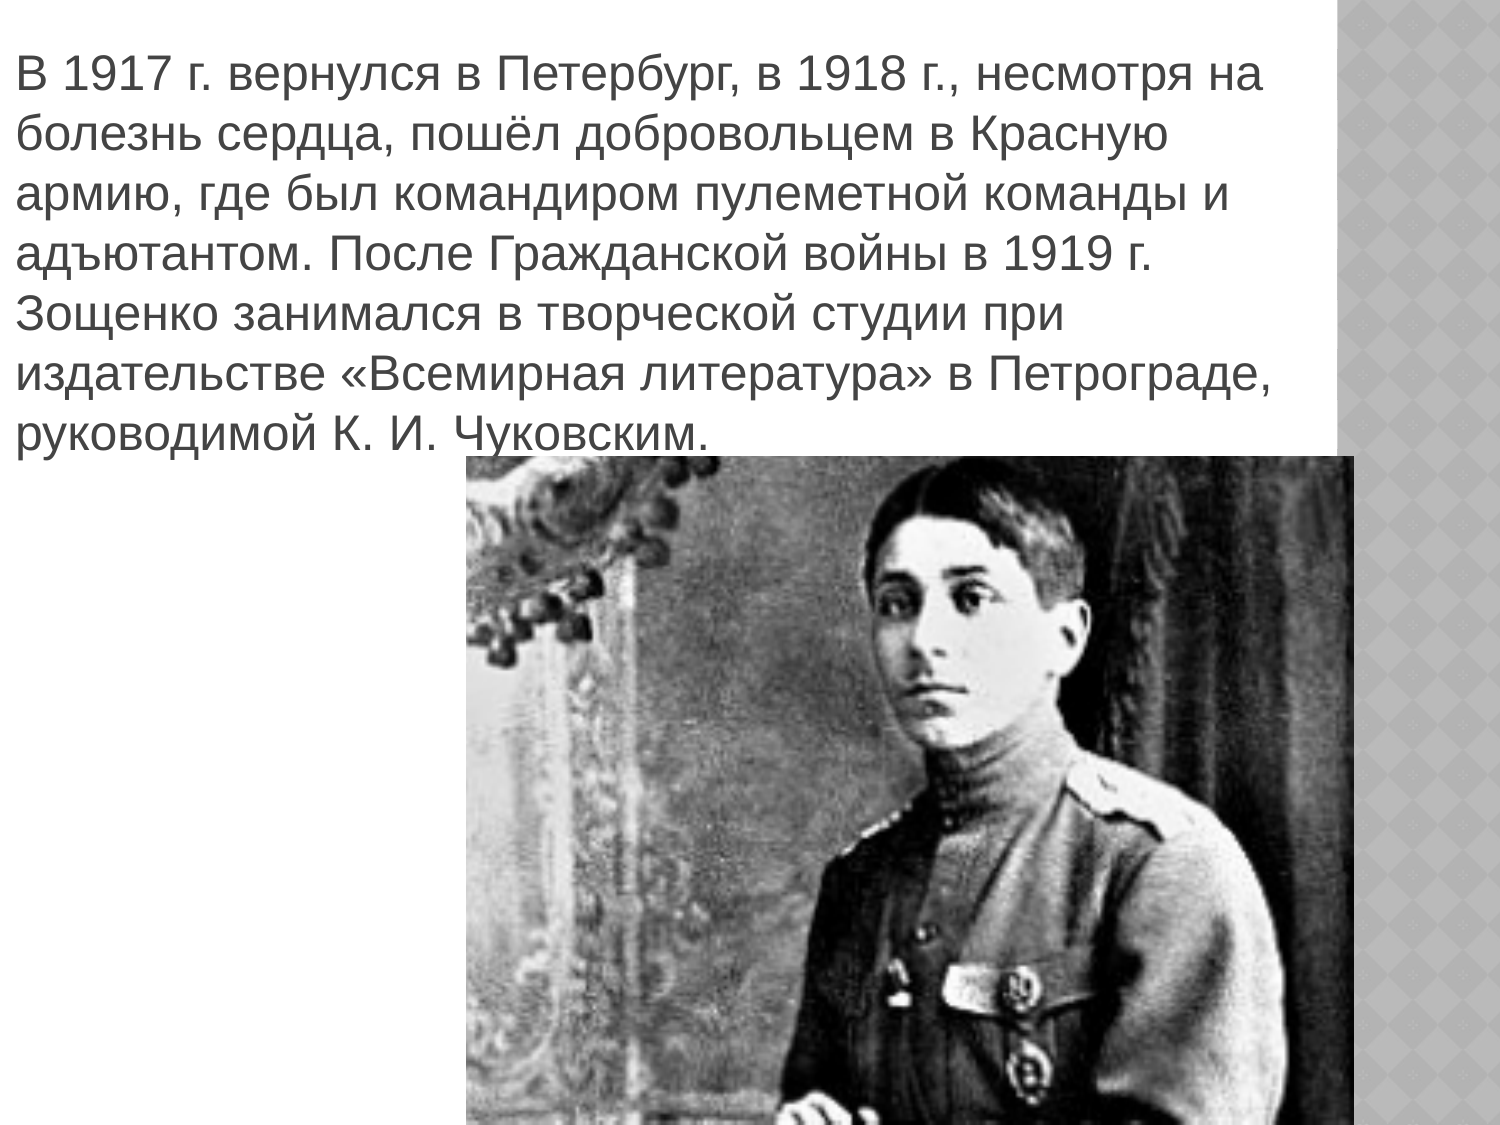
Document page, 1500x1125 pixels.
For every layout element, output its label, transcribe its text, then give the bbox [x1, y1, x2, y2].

text_box В 1917 г. вернулся в Петербург, в 1918 г., несмотря на болезнь сердца, пошёл добровольцем в Красную армию, где был командиром пулеметной команды и адъютантом. После Гражданской войны в 1919 г. Зощенко занимался в творческой студии при издательстве «Всемирная литература» в Петрограде, руководимой К. И. Чуковским. [0, 33, 1317, 468]
picture [465, 455, 1355, 1125]
